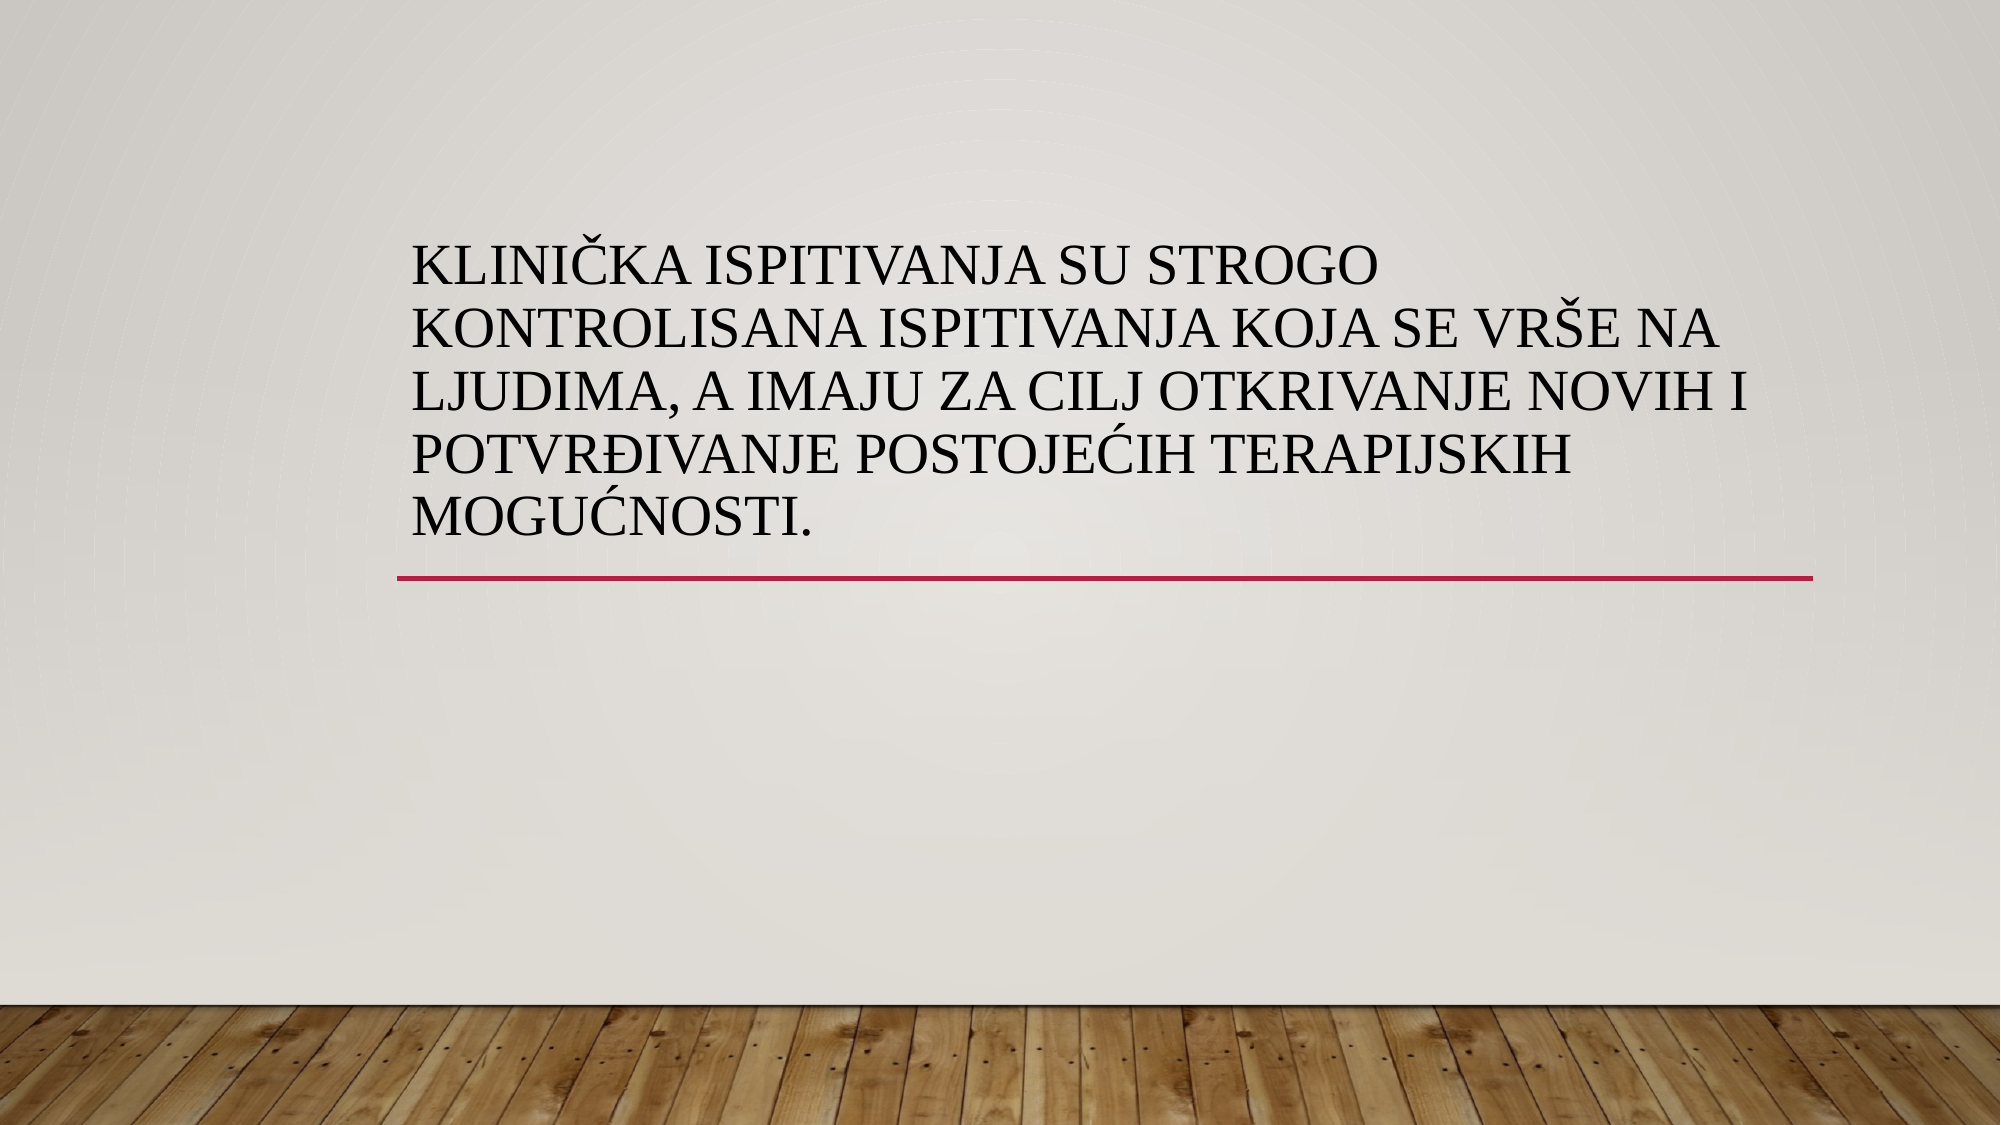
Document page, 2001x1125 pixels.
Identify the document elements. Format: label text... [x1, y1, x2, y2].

title Klinička ispitivanja su strogo kontrolisana ispitivanja koja se vrše na ljudima, a imaju za cilj otkrivanje novih i potvrđivanje postojećih terapijskih mogućnosti. [396, 131, 1814, 549]
picture [0, 1005, 2000, 1125]
